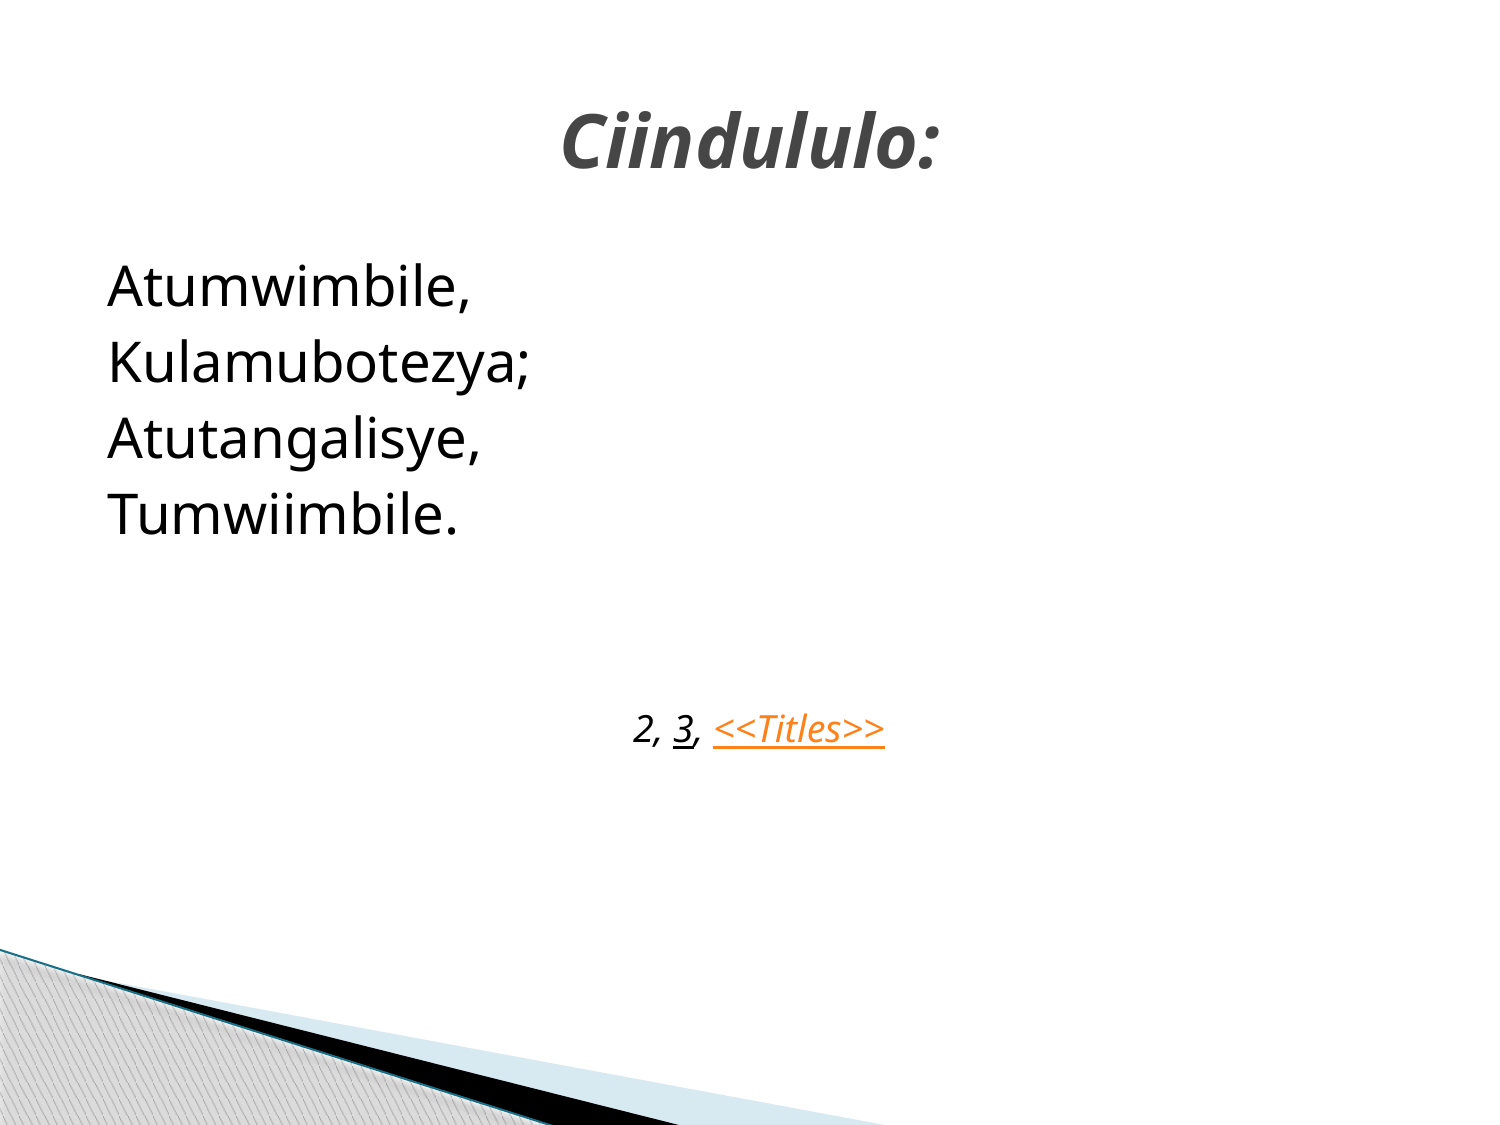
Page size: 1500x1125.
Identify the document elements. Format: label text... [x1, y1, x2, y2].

title Ciindululo: [75, 45, 1425, 233]
list Atumwimbile, Kulamubotezya; Atutangalisye, Tumwiimbile. 2, 3, <<Titles>> [75, 243, 1425, 986]
